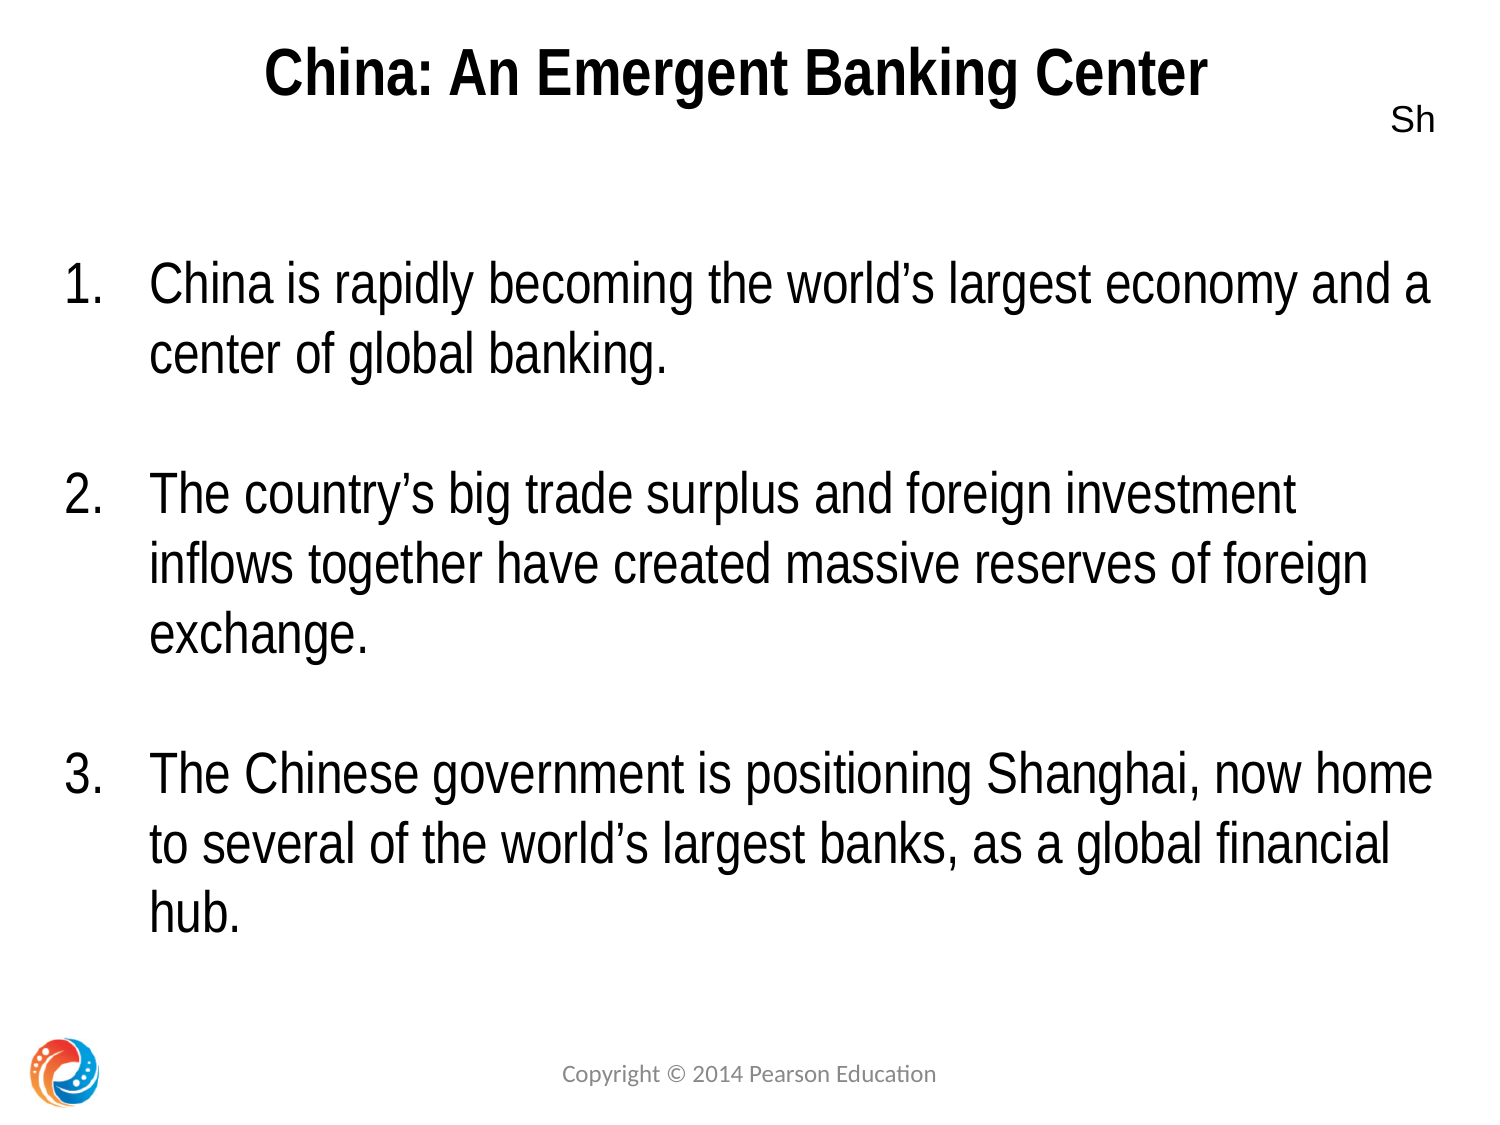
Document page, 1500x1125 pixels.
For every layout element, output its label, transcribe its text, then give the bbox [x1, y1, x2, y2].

text_box China is rapidly becoming the world’s largest economy and a center of global banking. The country’s big trade surplus and foreign investment inflows together have created massive reserves of foreign exchange. The Chinese government is positioning Shanghai, now home to several of the world’s largest banks, as a global financial hub. [50, 237, 1450, 952]
text_box Sh [1375, 87, 1451, 148]
picture [23, 1032, 105, 1111]
title China: An Emergent Banking Center [0, 0, 1476, 138]
footer Copyright © 2014 Pearson Education [512, 1042, 988, 1103]
